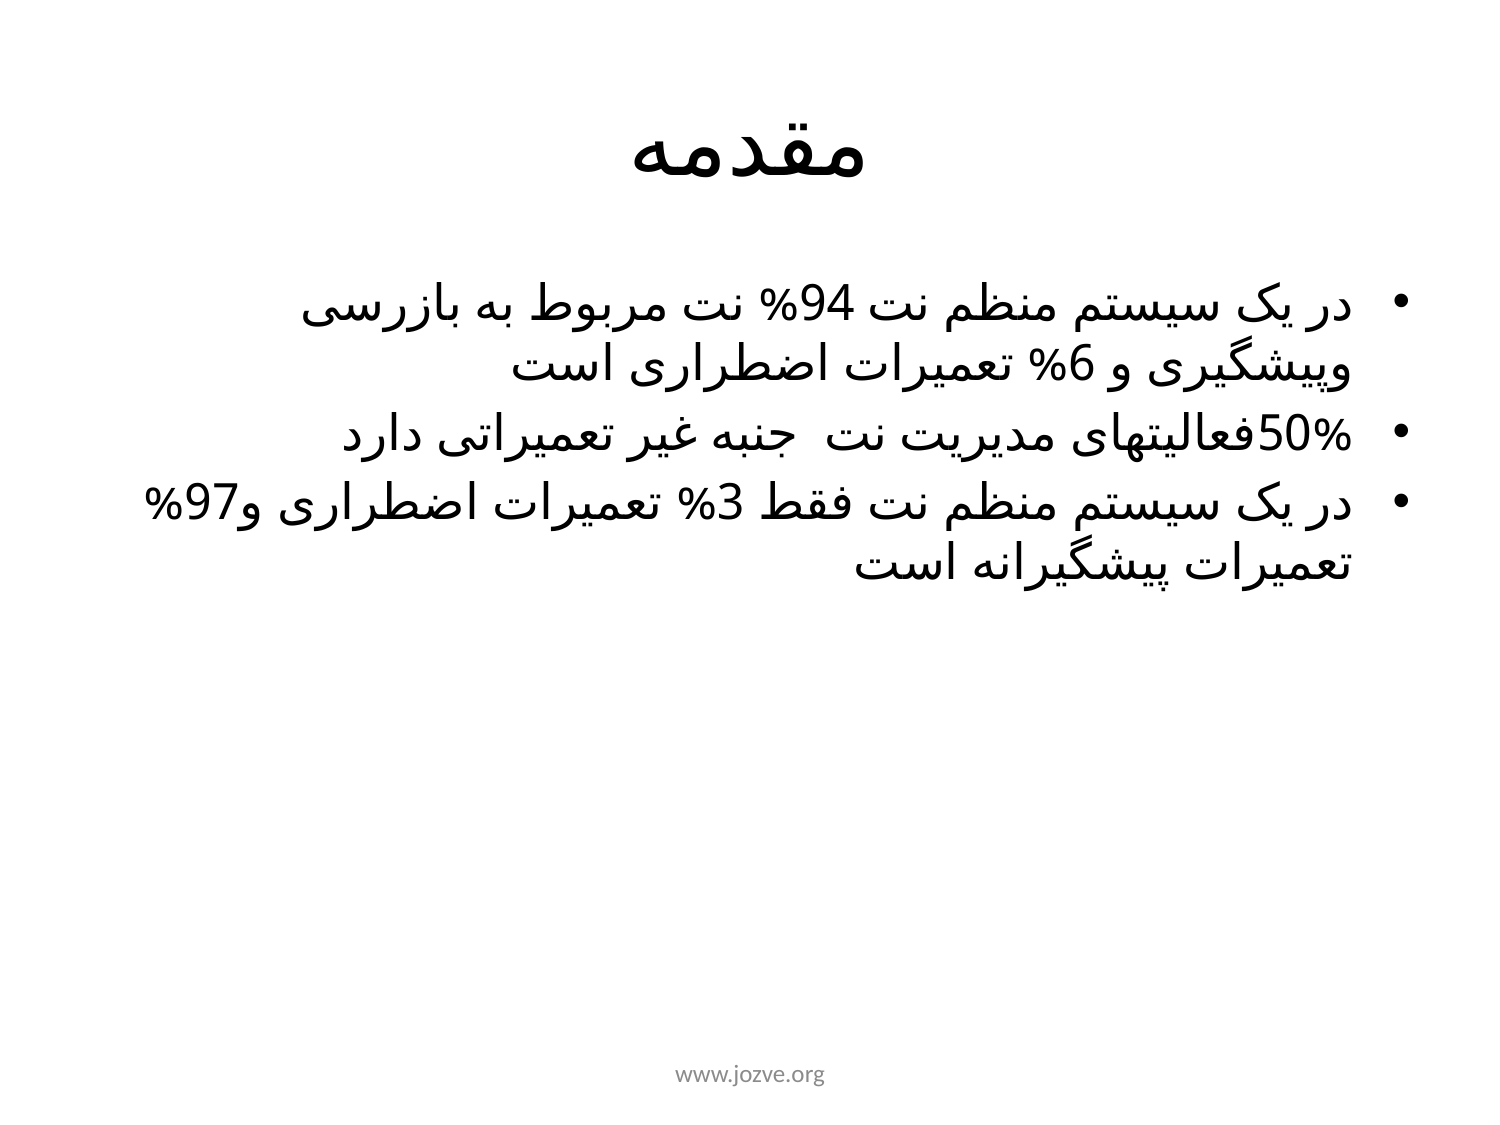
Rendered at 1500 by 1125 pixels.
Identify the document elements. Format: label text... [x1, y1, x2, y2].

list در یک سیستم منظم نت 94% نت مربوط به بازرسی وپیشگیری و 6% تعمیرات اضطراری است 50%فعالیتهای مدیریت نت جنبه غیر تعمیراتی دارد در یک سیستم منظم نت فقط 3% تعمیرات اضطراری و97% تعمیرات پیشگیرانه است [75, 262, 1425, 1005]
footer www.jozve.org [512, 1042, 988, 1103]
title مقدمه [75, 45, 1425, 233]
